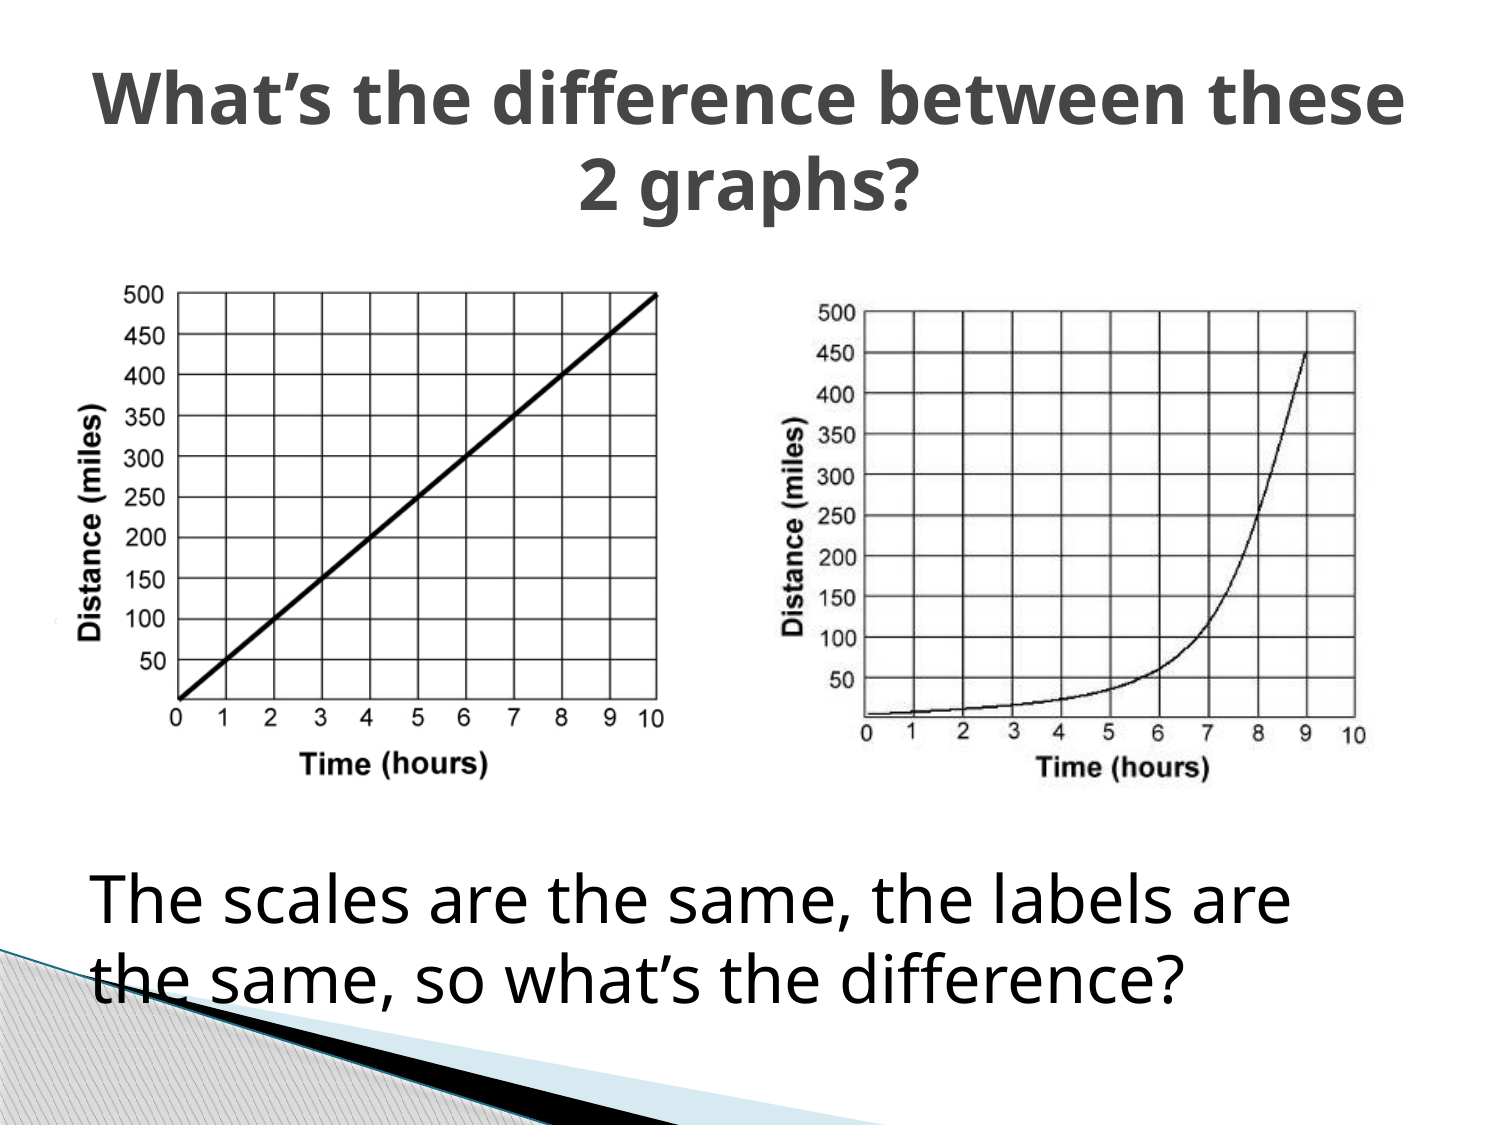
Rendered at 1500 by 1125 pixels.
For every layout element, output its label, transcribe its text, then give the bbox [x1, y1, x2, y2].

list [49, 274, 675, 788]
picture [762, 287, 1376, 795]
text_box The scales are the same, the labels are the same, so what’s the difference? [74, 849, 1413, 1025]
title What’s the difference between these 2 graphs? [75, 45, 1425, 233]
